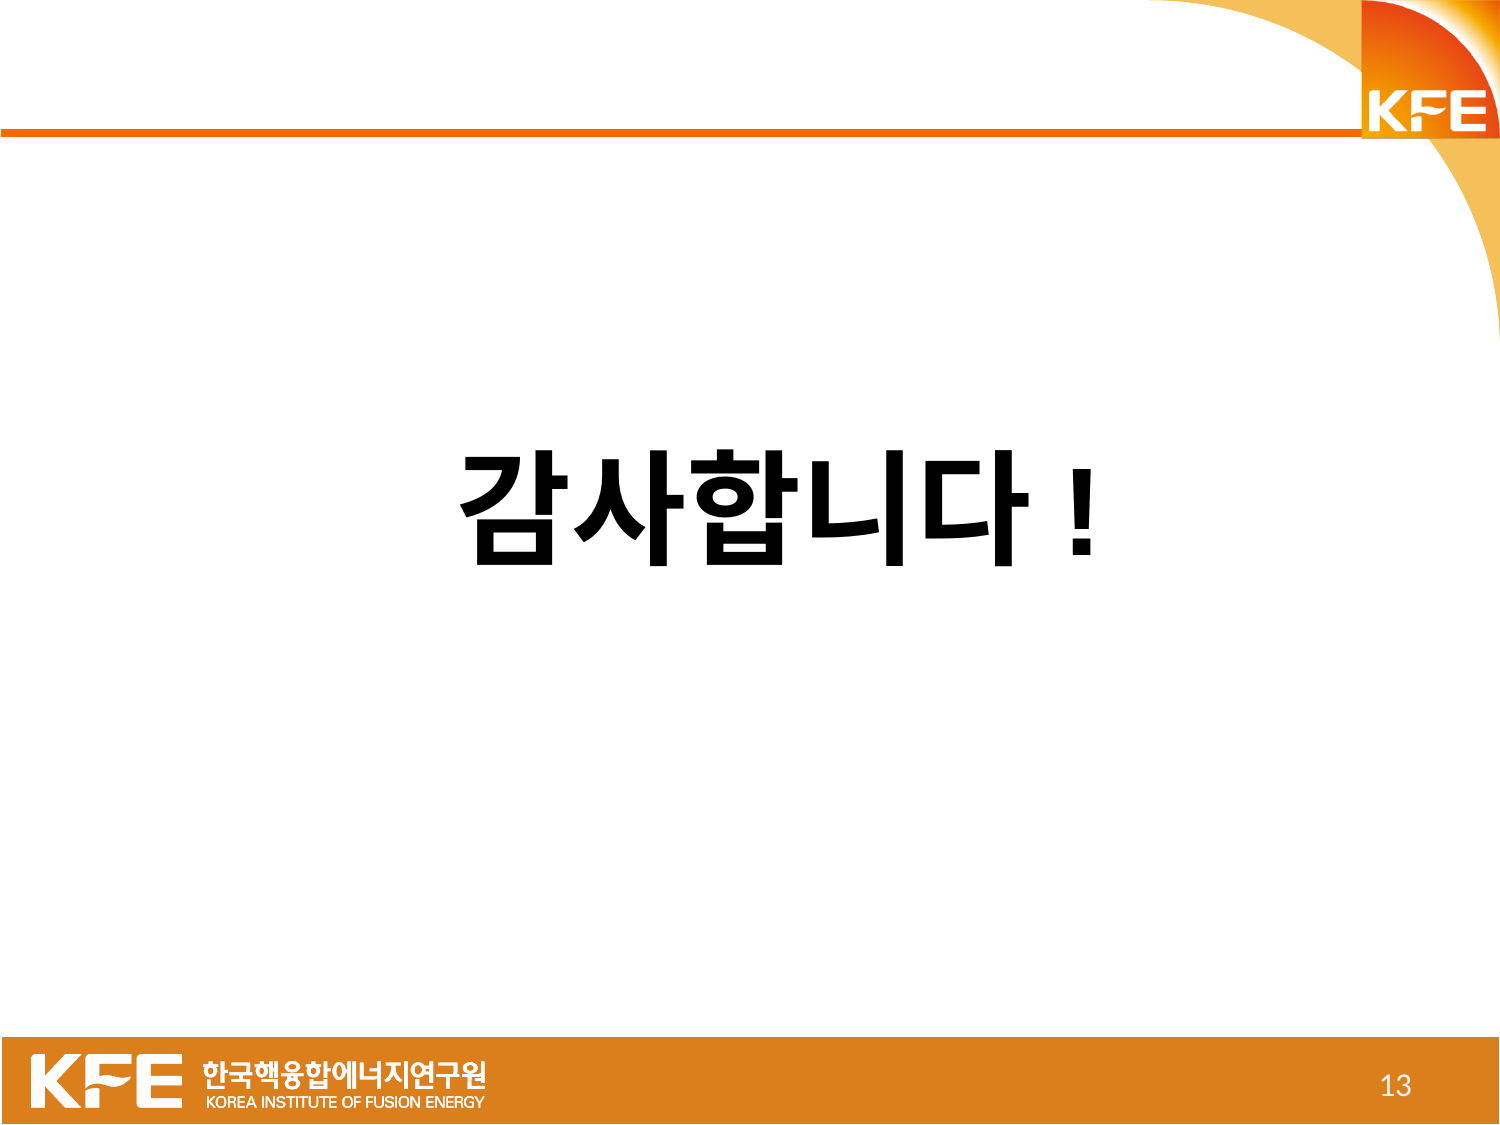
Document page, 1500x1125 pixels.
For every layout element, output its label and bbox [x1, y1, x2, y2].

picture [1359, 0, 1500, 140]
